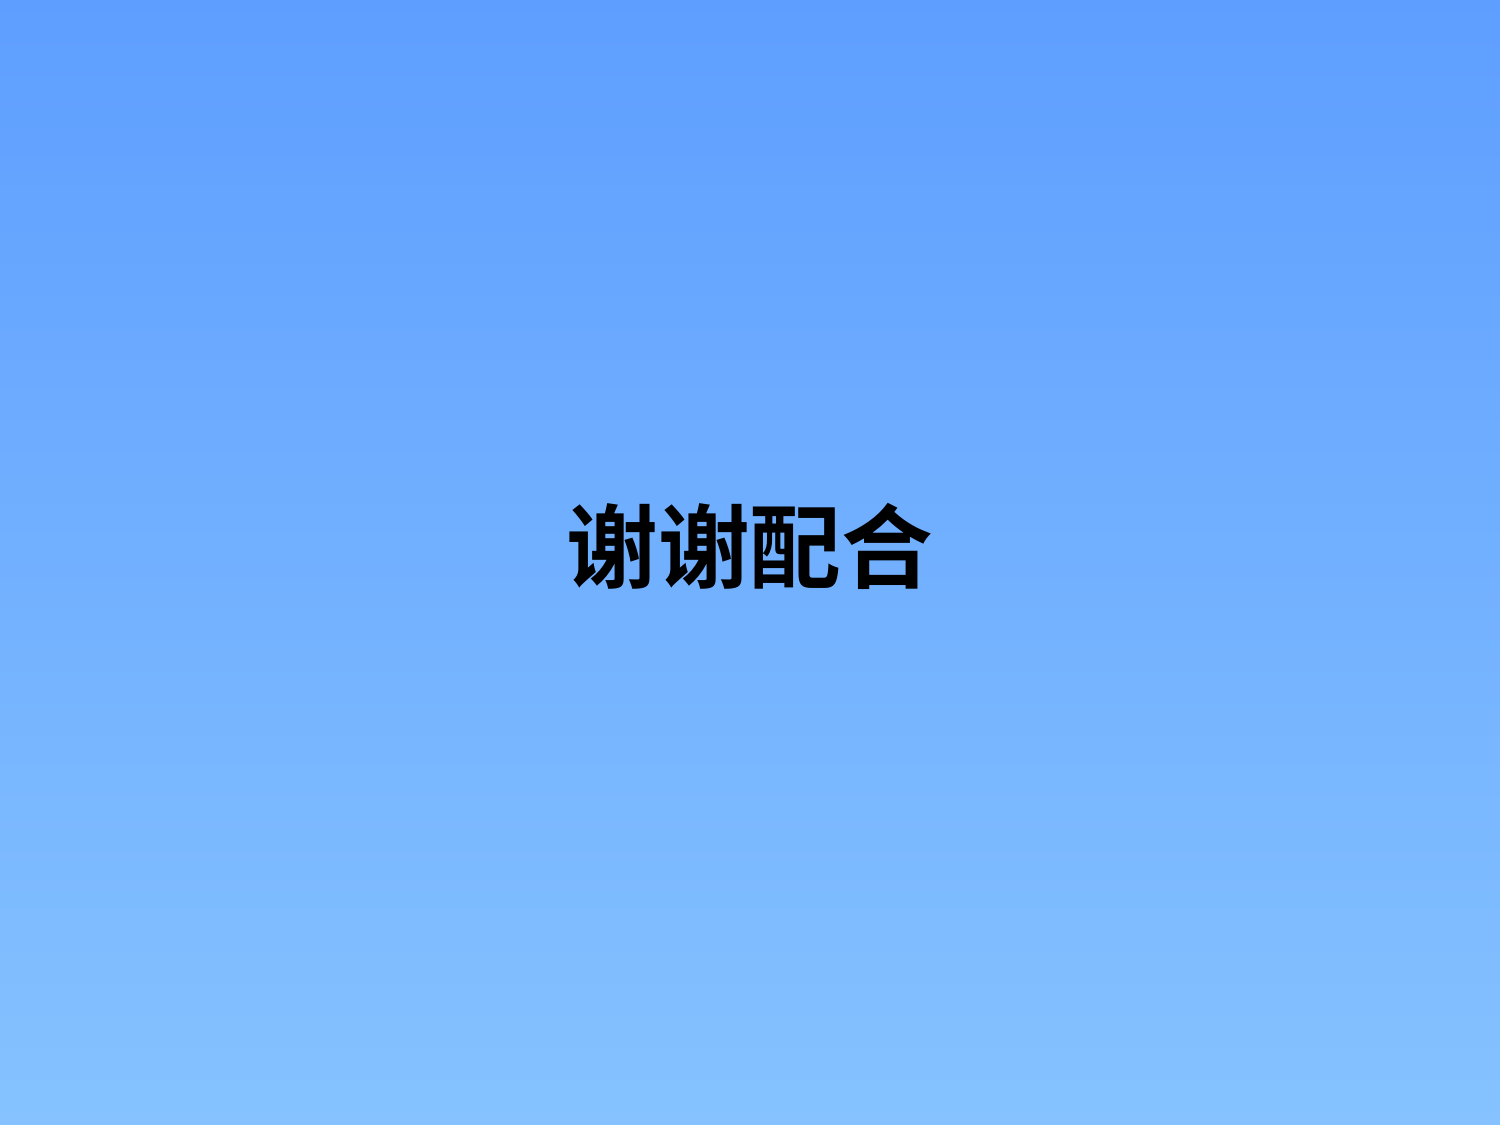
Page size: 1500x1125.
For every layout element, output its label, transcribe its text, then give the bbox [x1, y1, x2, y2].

title 谢谢配合 [75, 302, 1425, 787]
